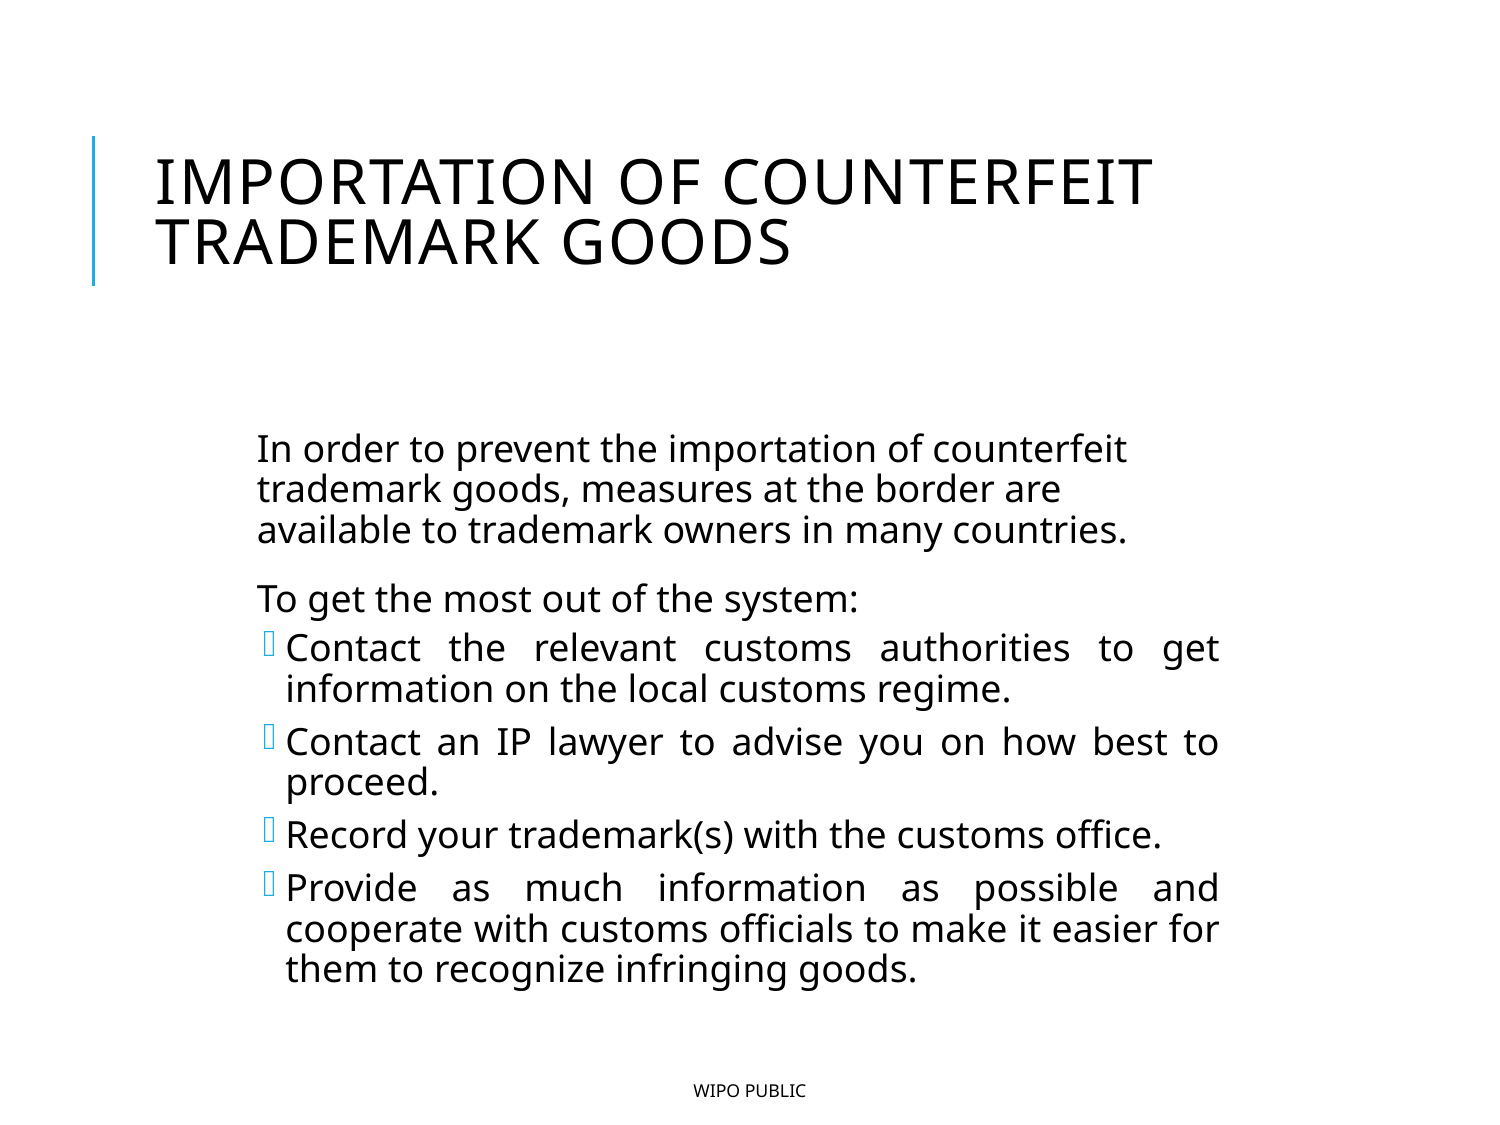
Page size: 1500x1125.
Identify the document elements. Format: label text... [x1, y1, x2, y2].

list In order to prevent the importation of counterfeit trademark goods, measures at the border are available to trademark owners in many countries. To get the most out of the system: Contact the relevant customs authorities to get information on the local customs regime. Contact an IP lawyer to advise you on how best to proceed. Record your trademark(s) with the customs office. Provide as much information as possible and cooperate with customs officials to make it easier for them to recognize infringing goods. [234, 422, 1229, 991]
title Importation of counterfeit trademark goods [140, 141, 1261, 291]
